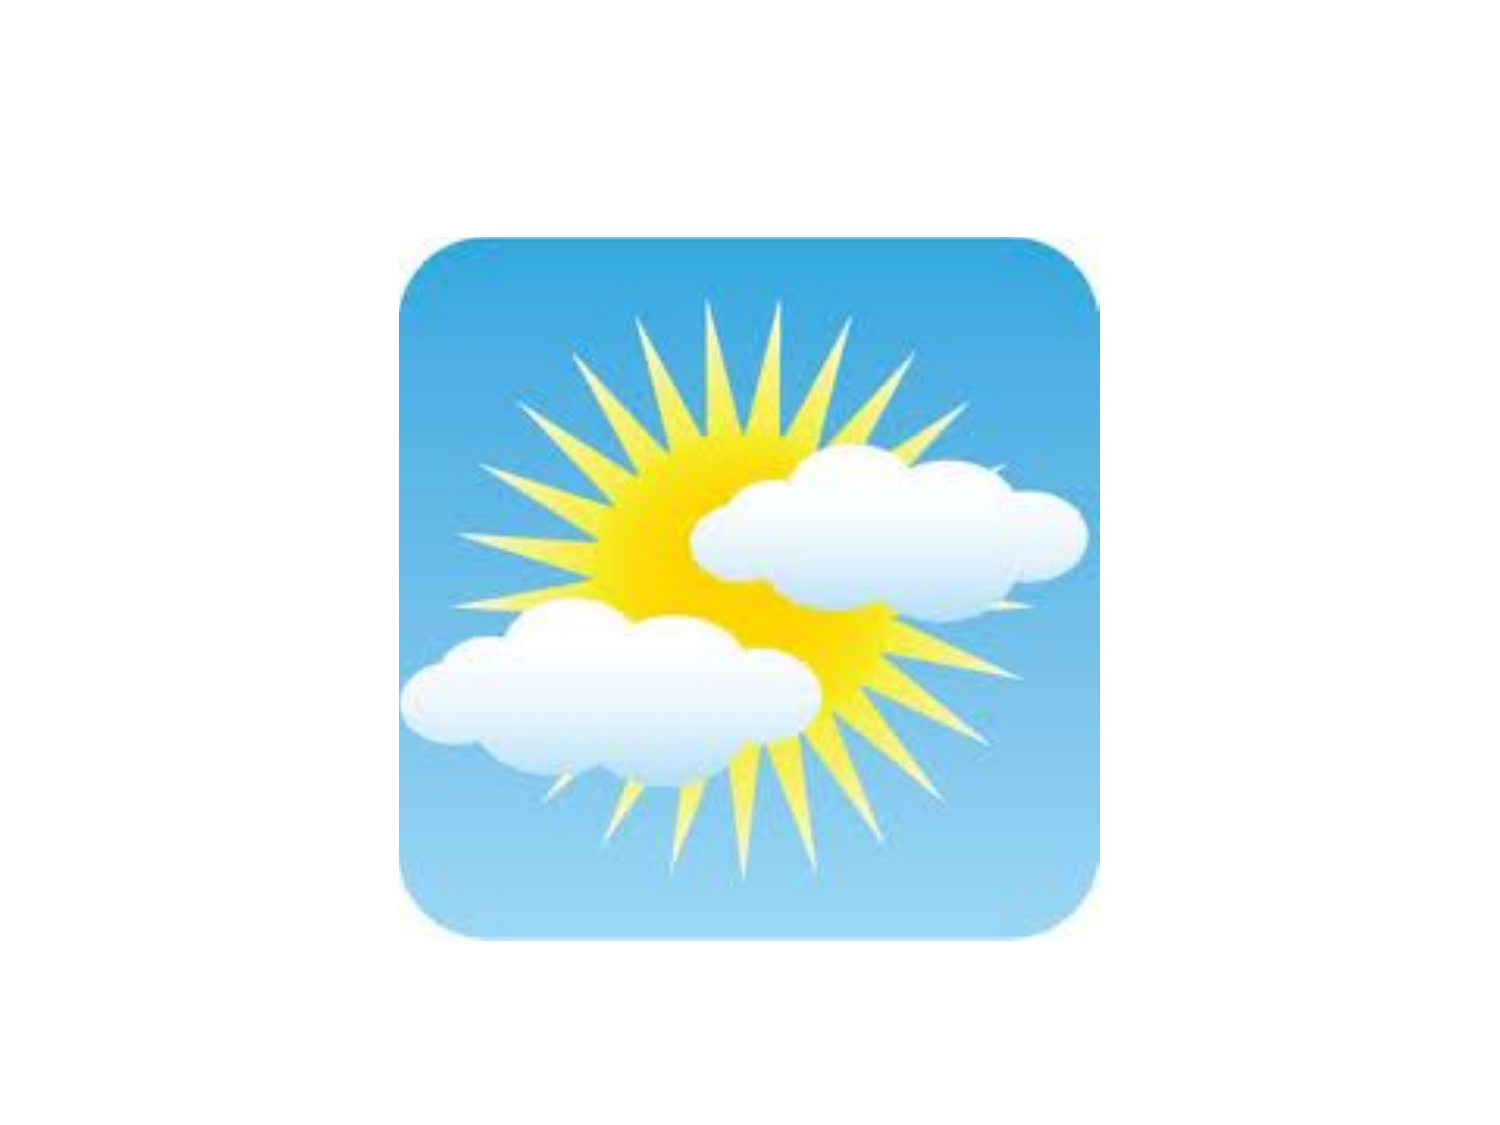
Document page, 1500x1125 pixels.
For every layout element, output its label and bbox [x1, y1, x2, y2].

picture [399, 237, 1101, 941]
